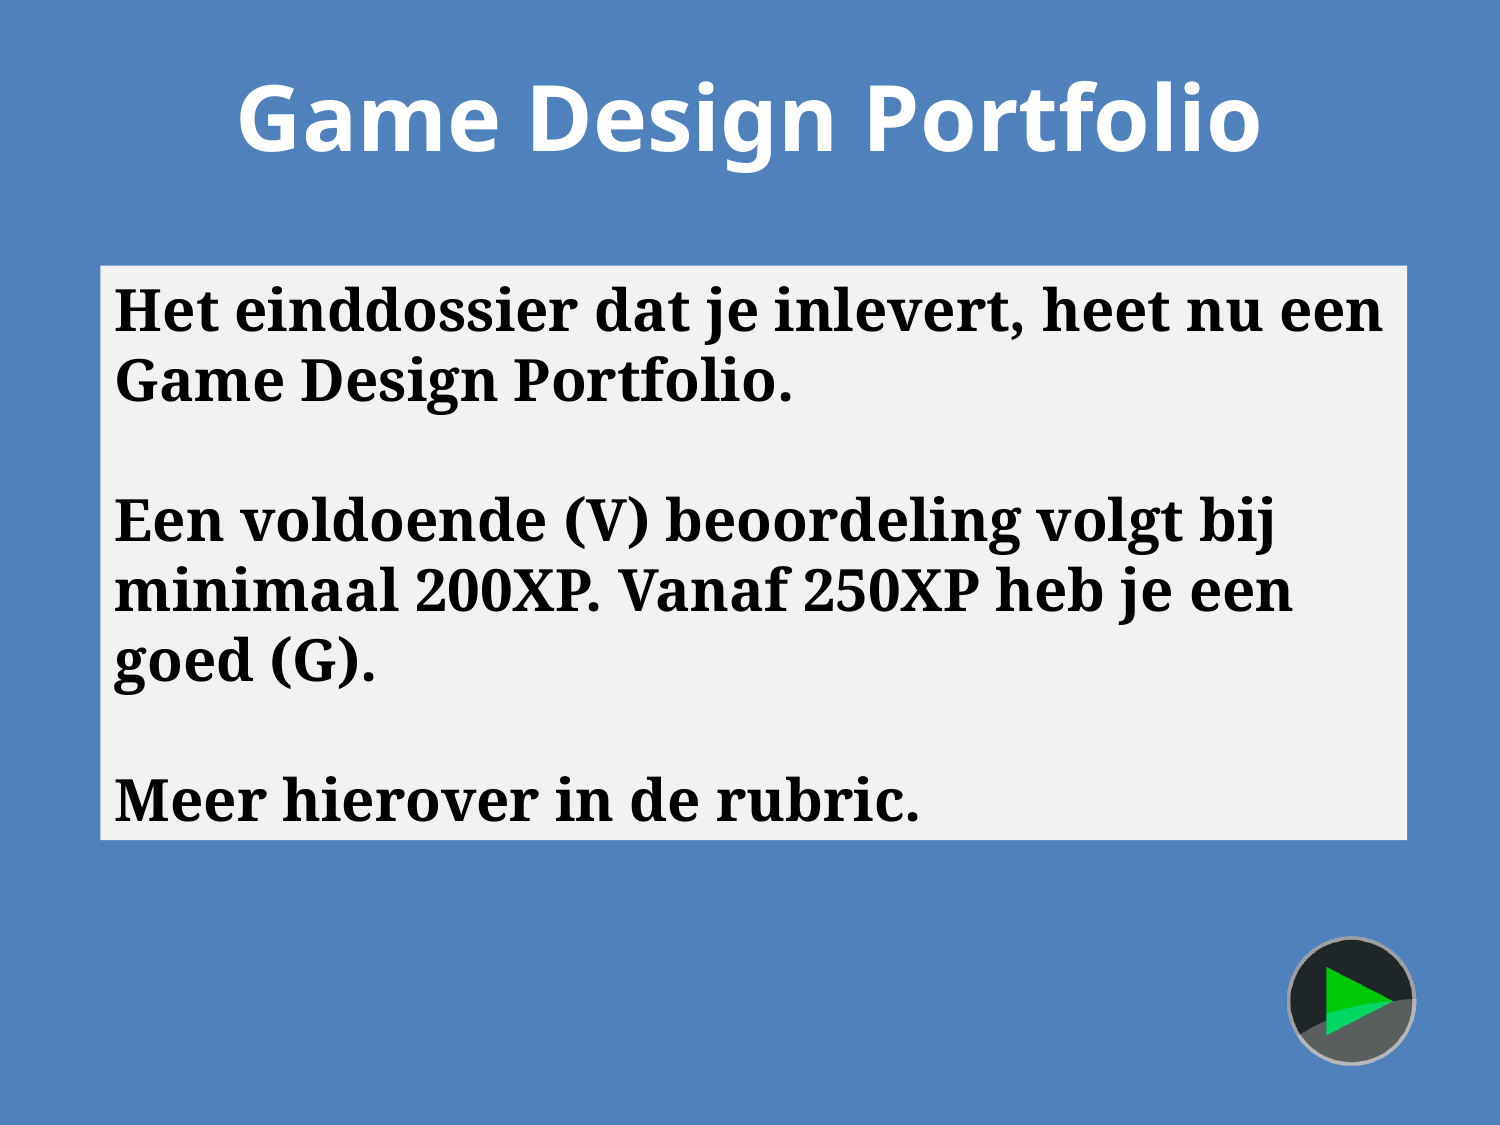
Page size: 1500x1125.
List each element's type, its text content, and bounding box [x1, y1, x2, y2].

text_box Het einddossier dat je inlevert, heet nu een Game Design Portfolio. Een voldoende (V) beoordeling volgt bij minimaal 200XP. Vanaf 250XP heb je een goed (G). Meer hierover in de rubric. [100, 265, 1408, 841]
picture [1269, 917, 1434, 1083]
title Game Design Portfolio [75, 45, 1425, 185]
